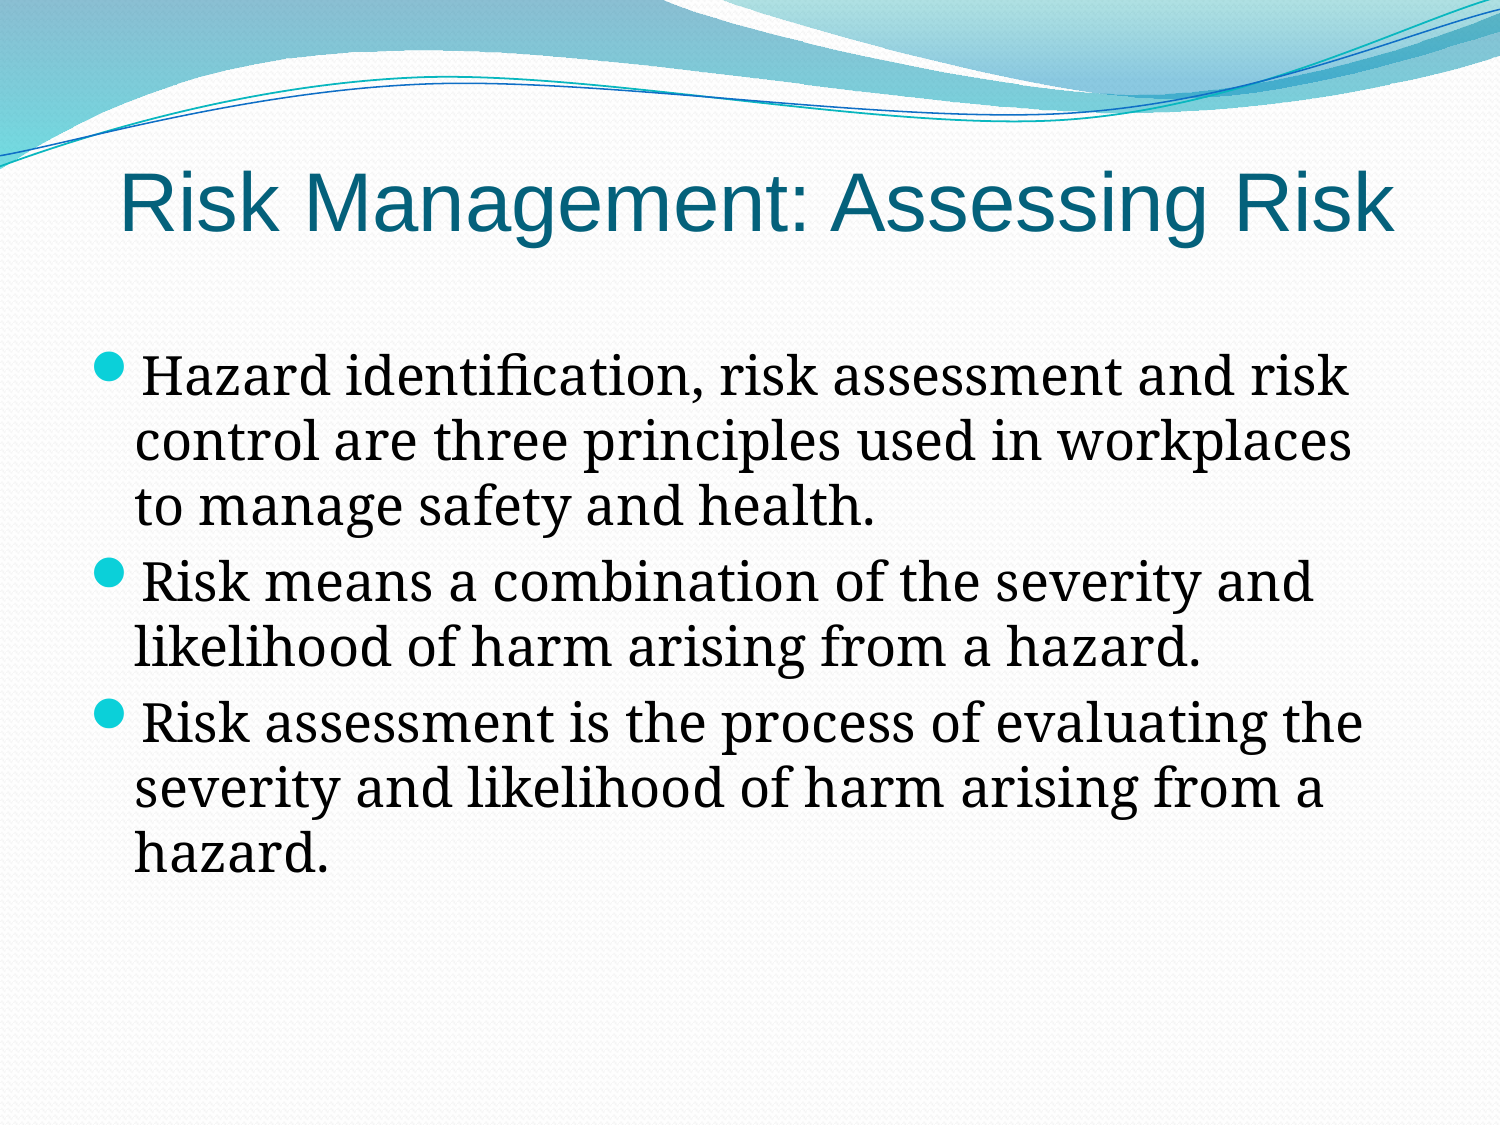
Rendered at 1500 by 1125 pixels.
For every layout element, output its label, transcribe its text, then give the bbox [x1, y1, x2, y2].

title Risk Management: Assessing Risk [82, 140, 1432, 329]
list Hazard identification, risk assessment and risk control are three principles used in workplaces to manage safety and health. Risk means a combination of the severity and likelihood of harm arising from a hazard. Risk assessment is the process of evaluating the severity and likelihood of harm arising from a hazard. [75, 257, 1425, 1067]
